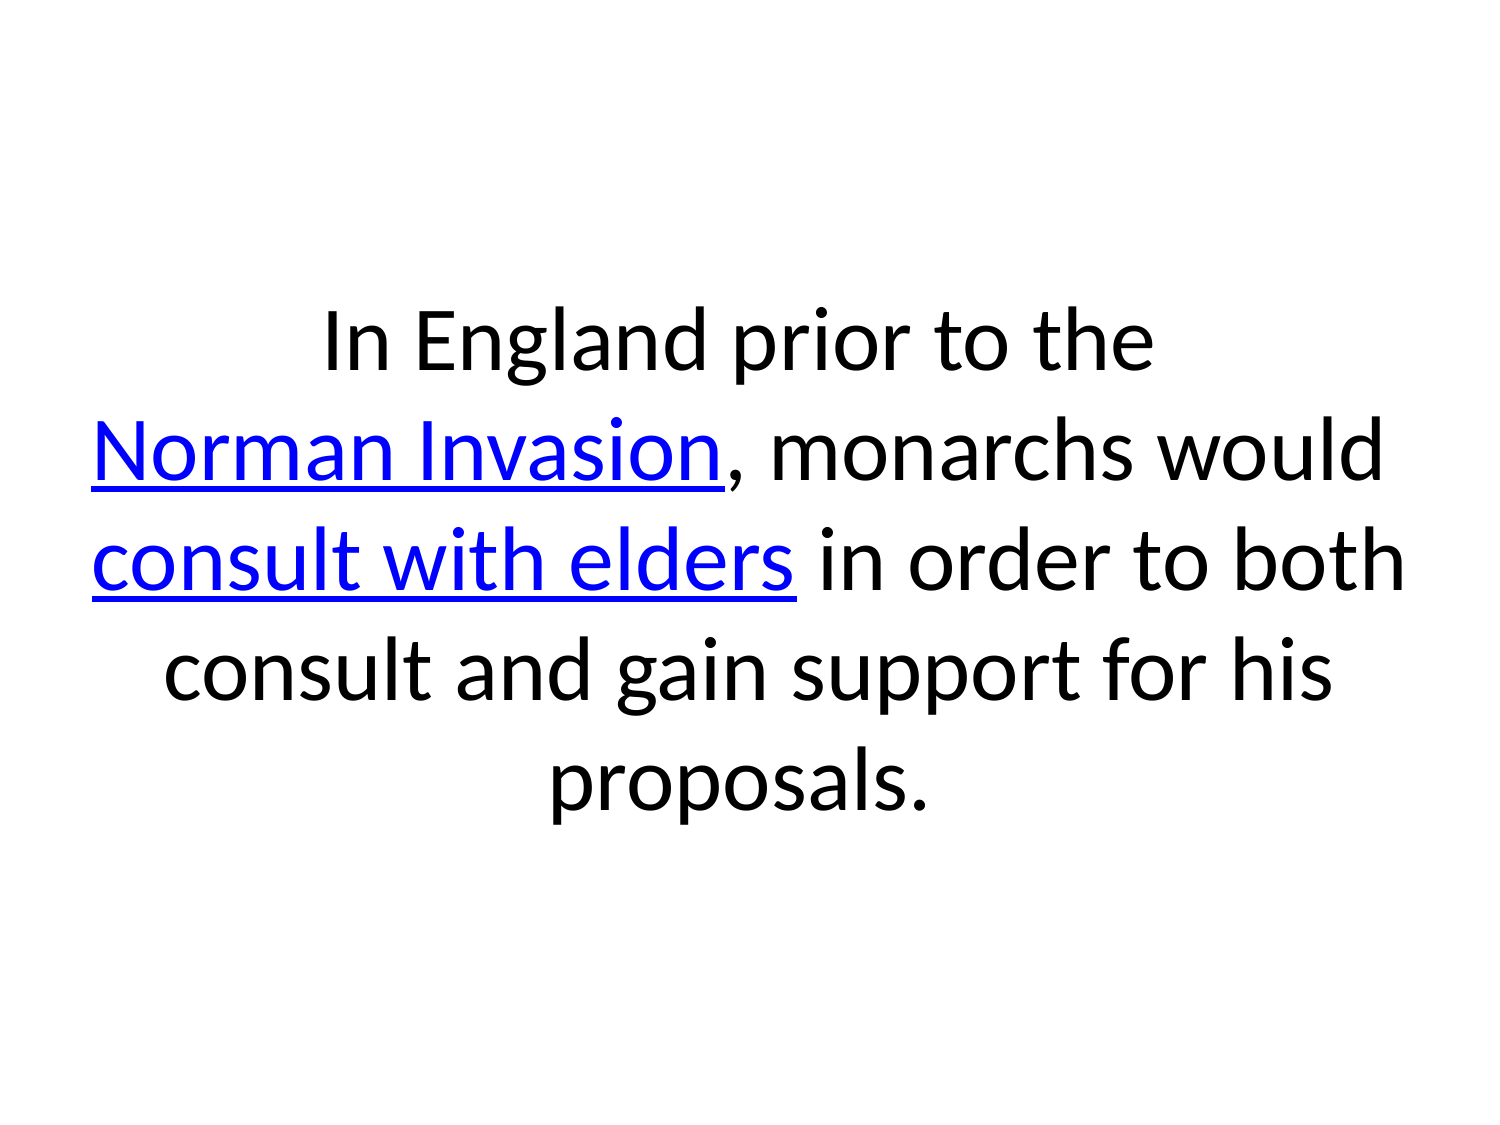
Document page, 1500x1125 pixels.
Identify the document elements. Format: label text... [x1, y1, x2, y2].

title In England prior to the Norman Invasion, monarchs would consult with elders in order to both consult and gain support for his proposals. [74, 44, 1426, 1063]
